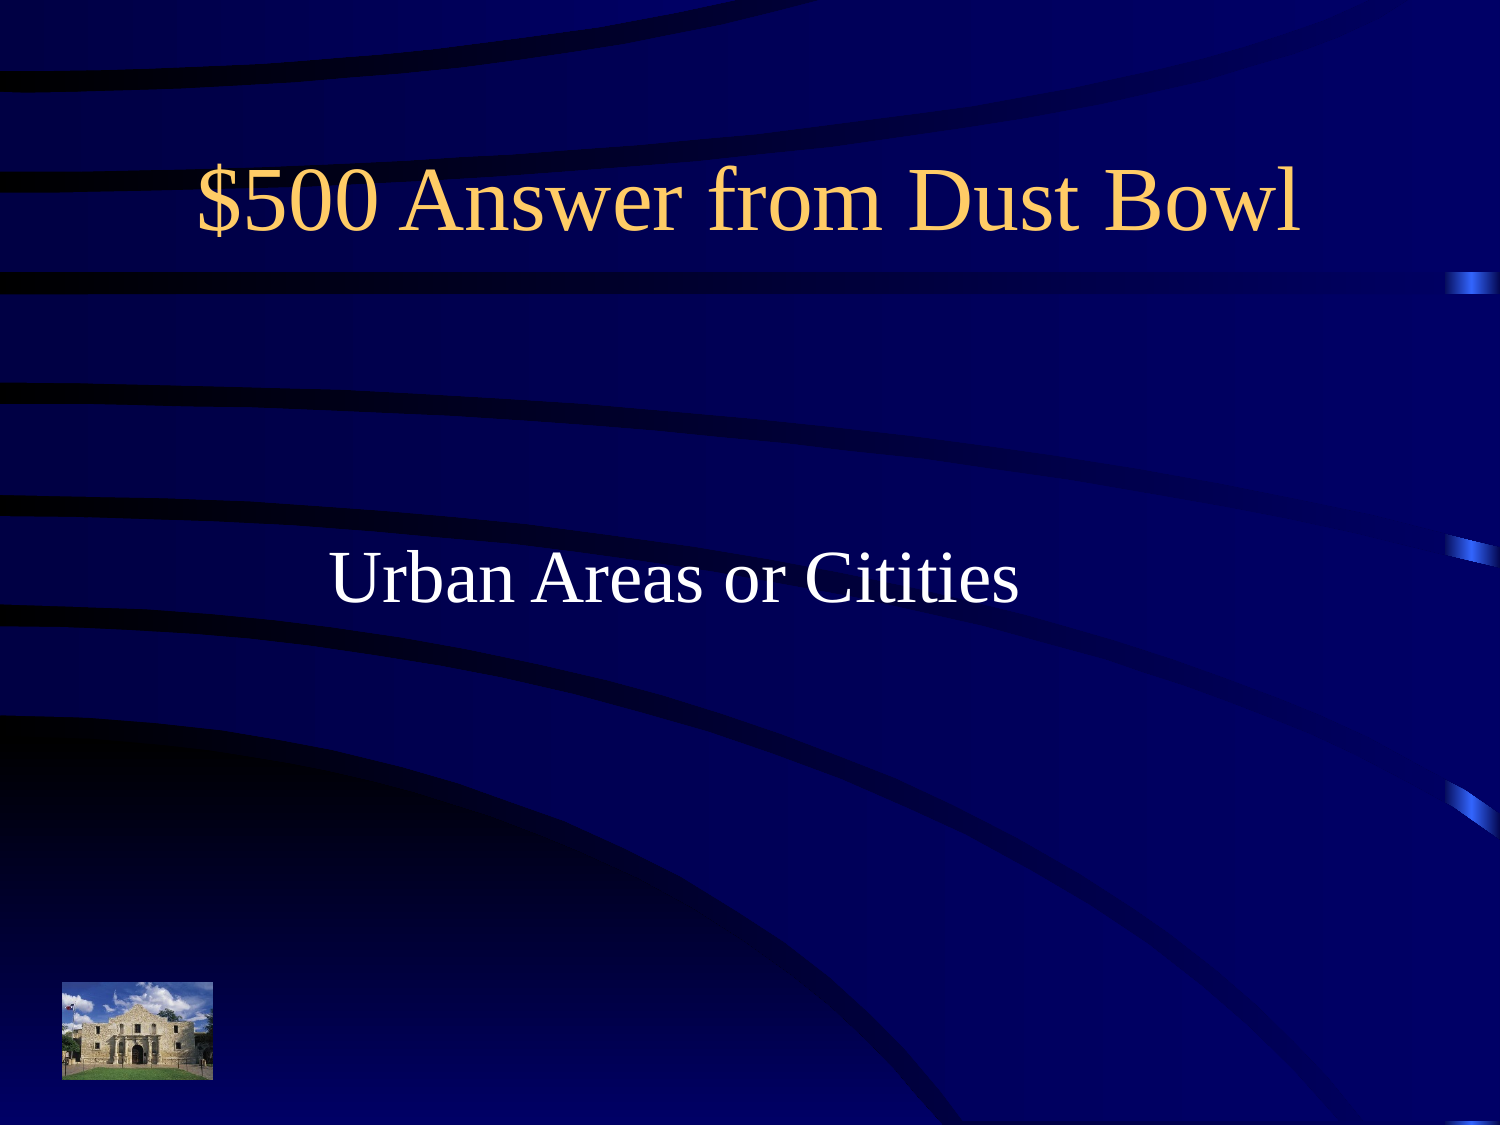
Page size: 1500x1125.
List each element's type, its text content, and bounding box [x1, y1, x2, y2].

text_box Urban Areas or Citities [313, 519, 1037, 625]
picture [62, 982, 213, 1081]
title $500 Answer from Dust Bowl [112, 99, 1388, 288]
